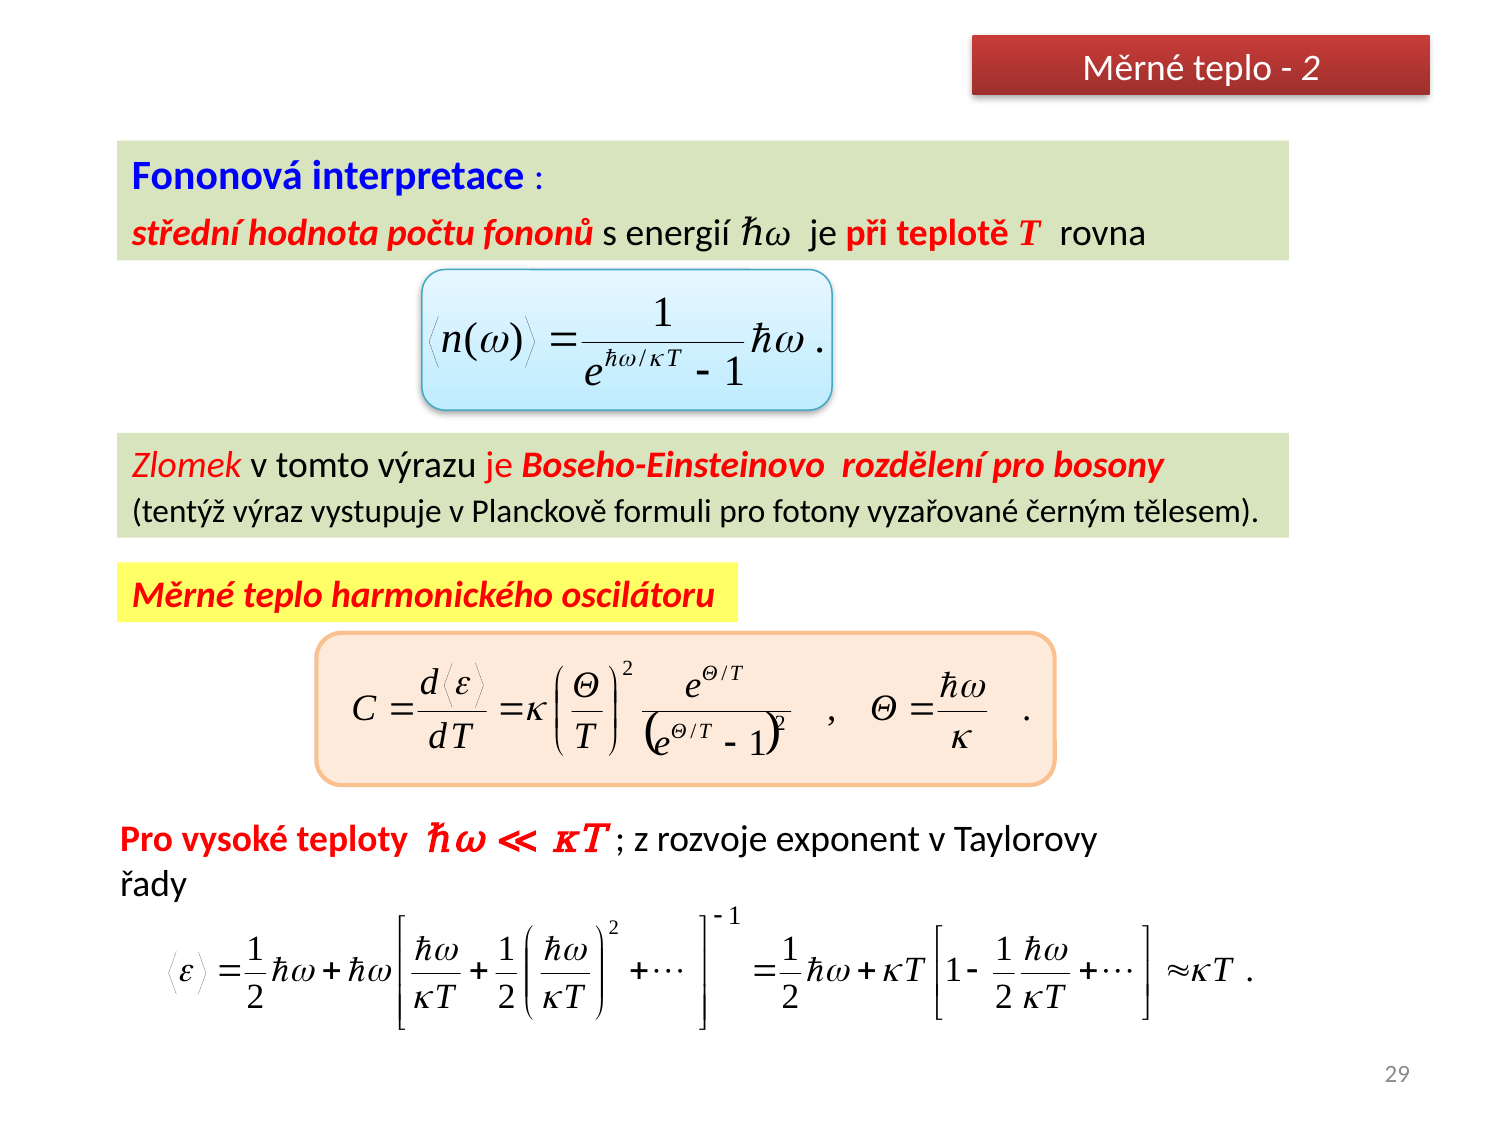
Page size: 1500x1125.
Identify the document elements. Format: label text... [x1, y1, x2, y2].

text_box Měrné teplo - 2 [972, 35, 1430, 95]
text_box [116, 140, 1290, 540]
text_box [162, 898, 1259, 1039]
text_box Pro vysoké teploty ℏω ≪ κT ; z rozvoje exponent v Taylorovy řady [105, 806, 1172, 912]
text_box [116, 562, 1055, 786]
slide_number 29 [1074, 1042, 1425, 1103]
